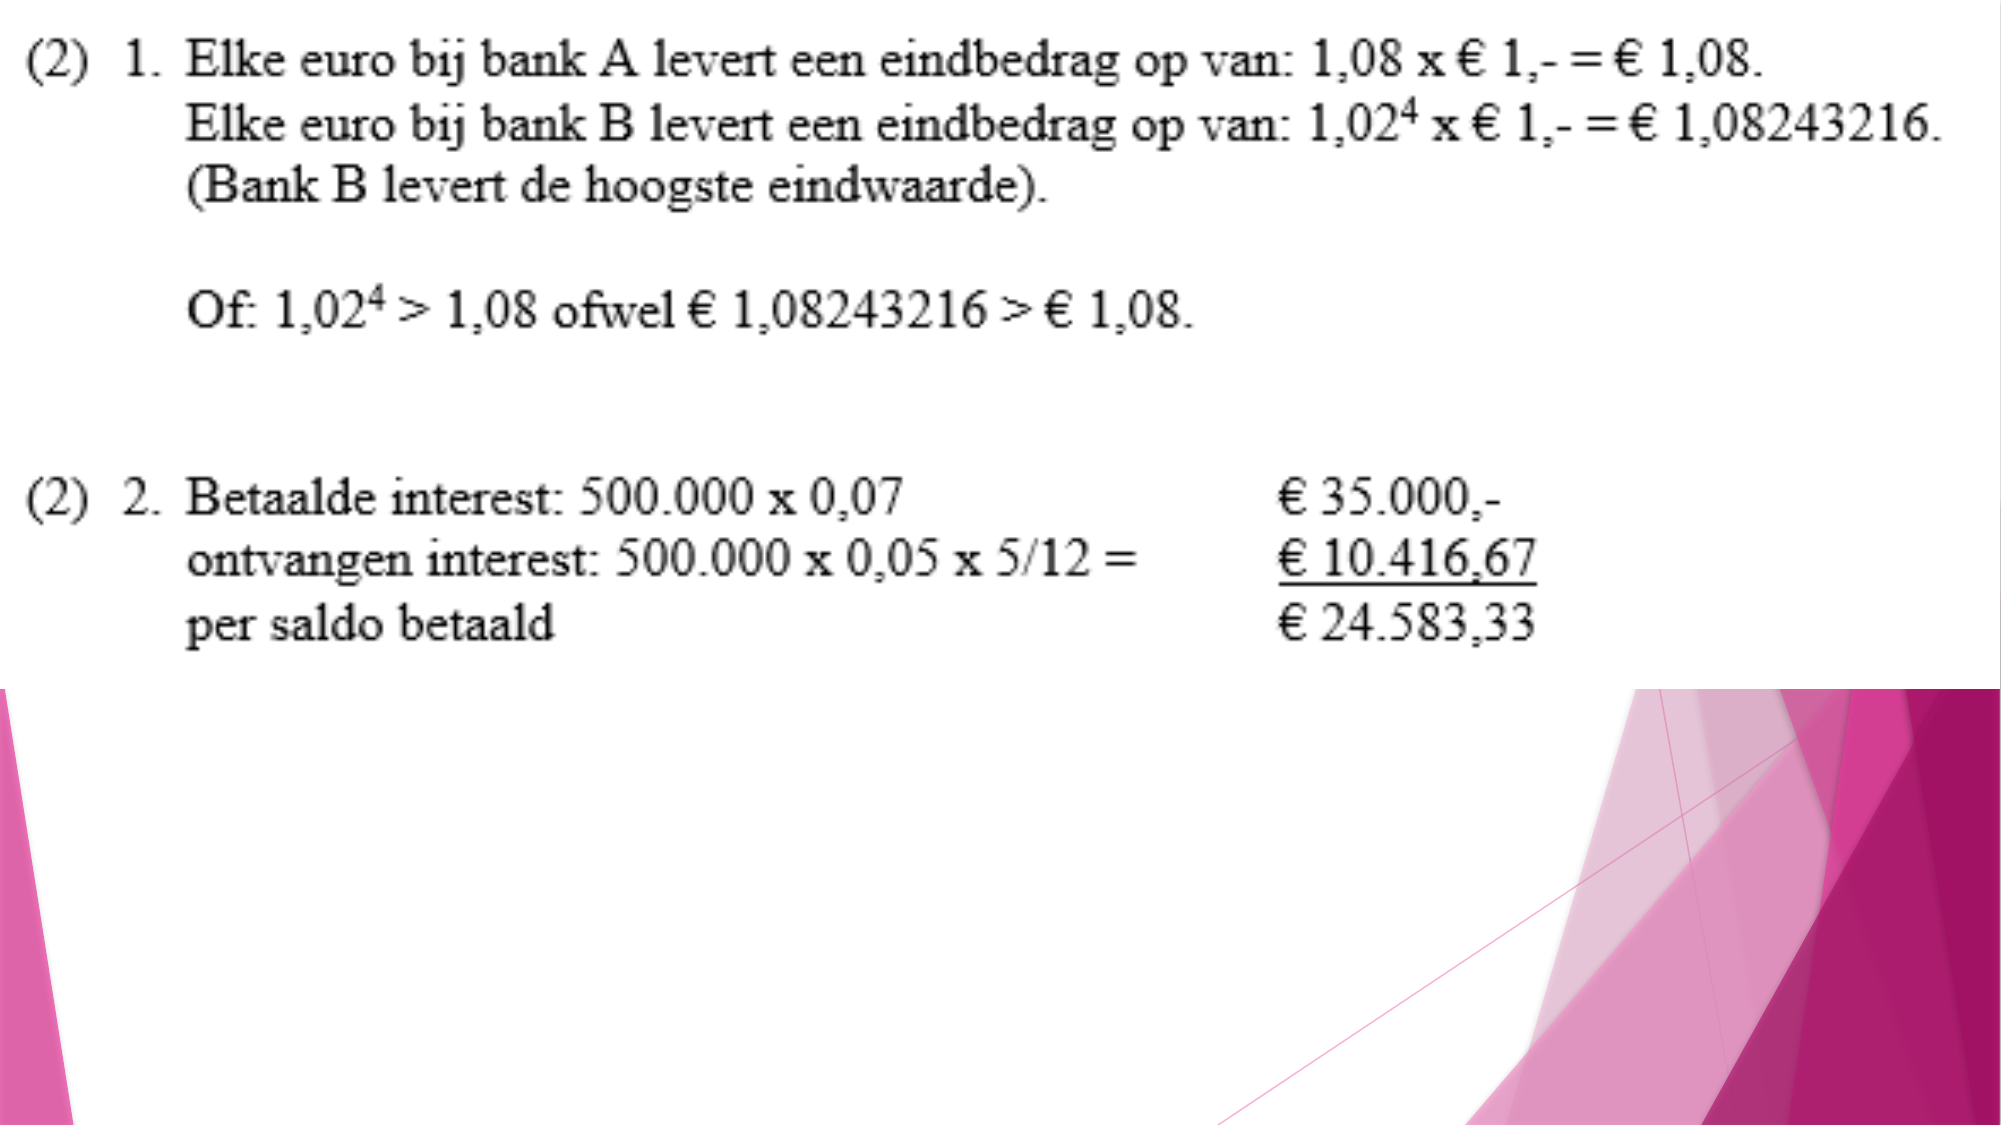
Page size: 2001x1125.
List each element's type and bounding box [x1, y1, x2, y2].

picture [0, 0, 2000, 690]
